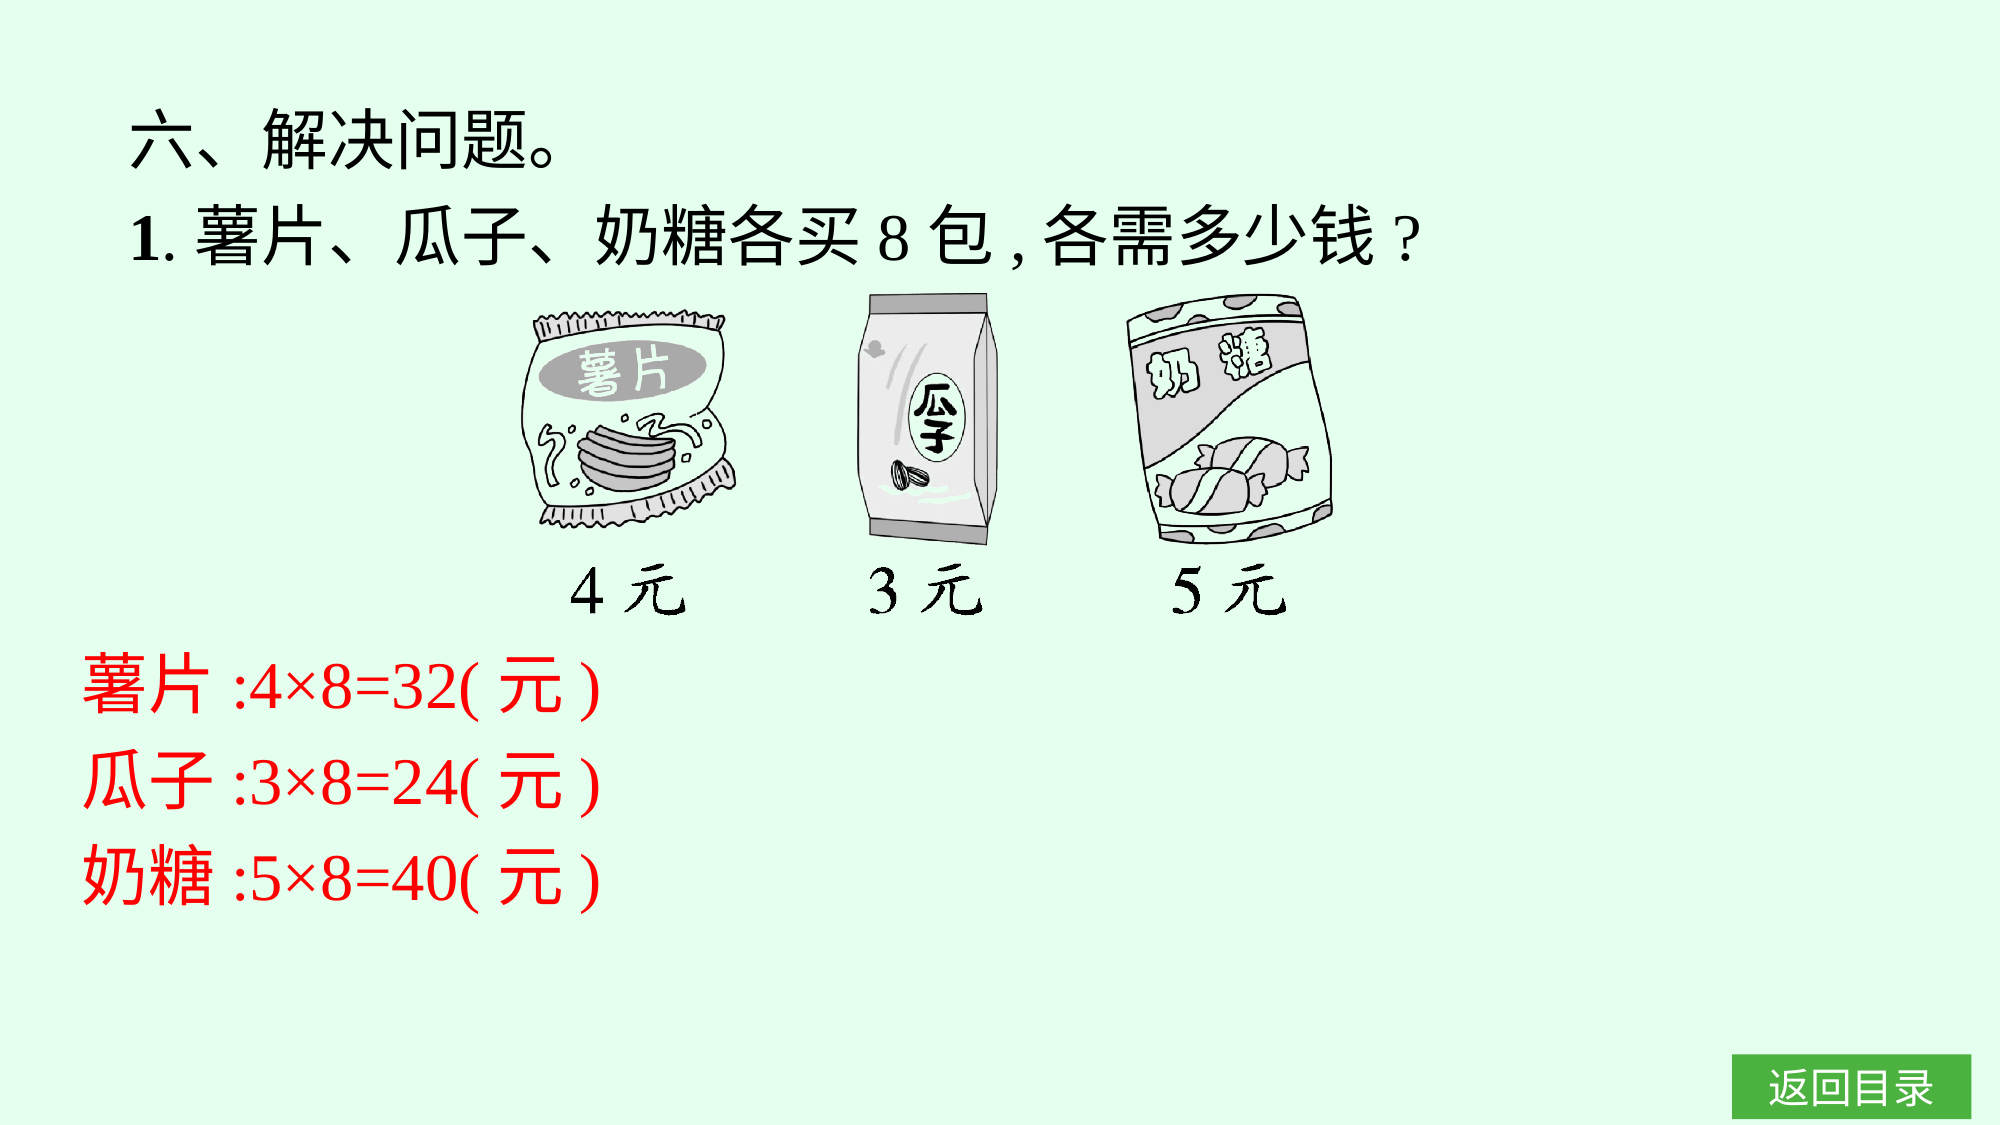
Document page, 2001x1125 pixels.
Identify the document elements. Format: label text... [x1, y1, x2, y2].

picture [515, 283, 1336, 619]
text_box 六、解决问题。 1.薯片、瓜子、奶糖各买8包,各需多少钱? [113, 74, 1887, 282]
text_box 薯片:4×8=32(元) 瓜子:3×8=24(元) 奶糖:5×8=40(元) [66, 618, 617, 921]
